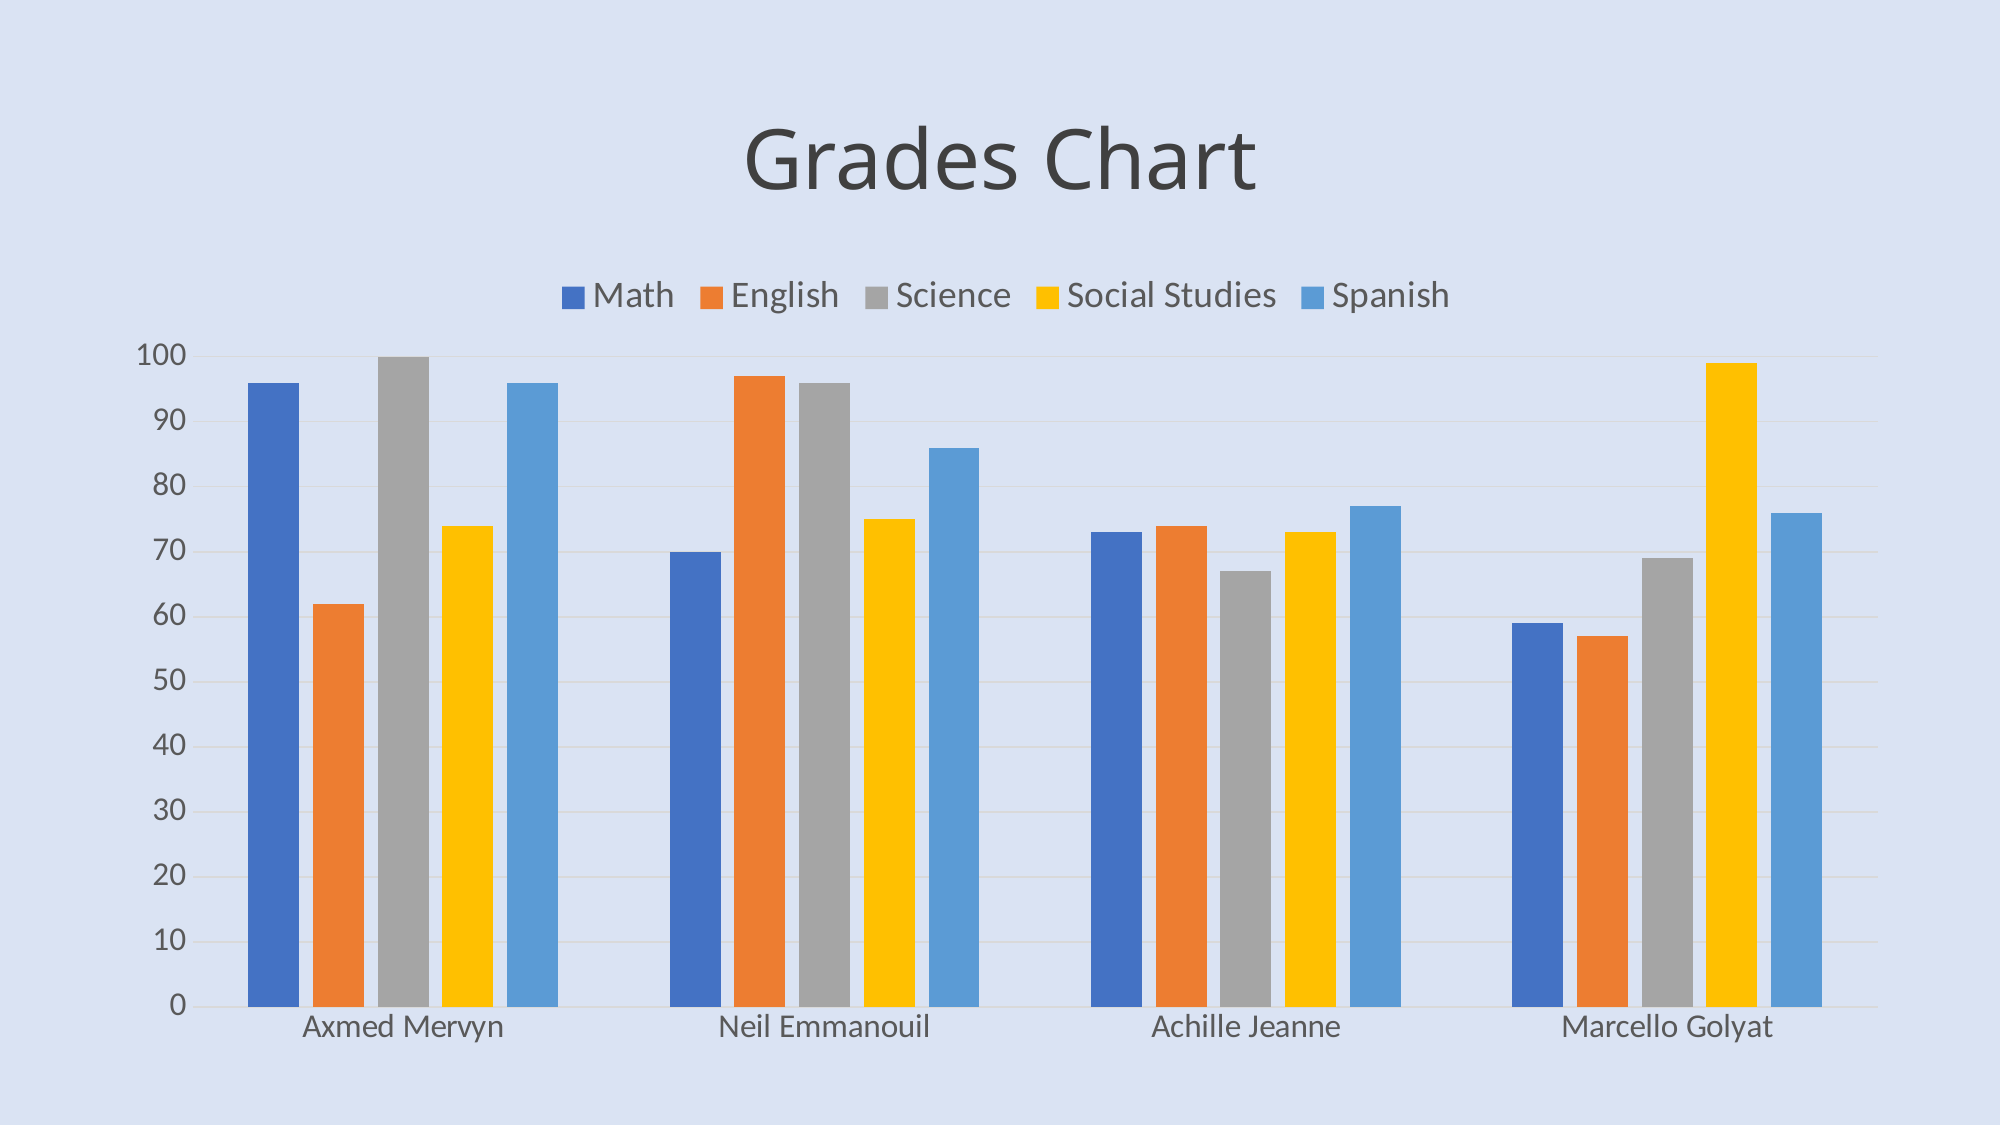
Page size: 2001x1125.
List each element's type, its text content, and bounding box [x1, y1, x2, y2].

title Grades Chart [474, 105, 1525, 219]
chart [98, 260, 1915, 1062]
